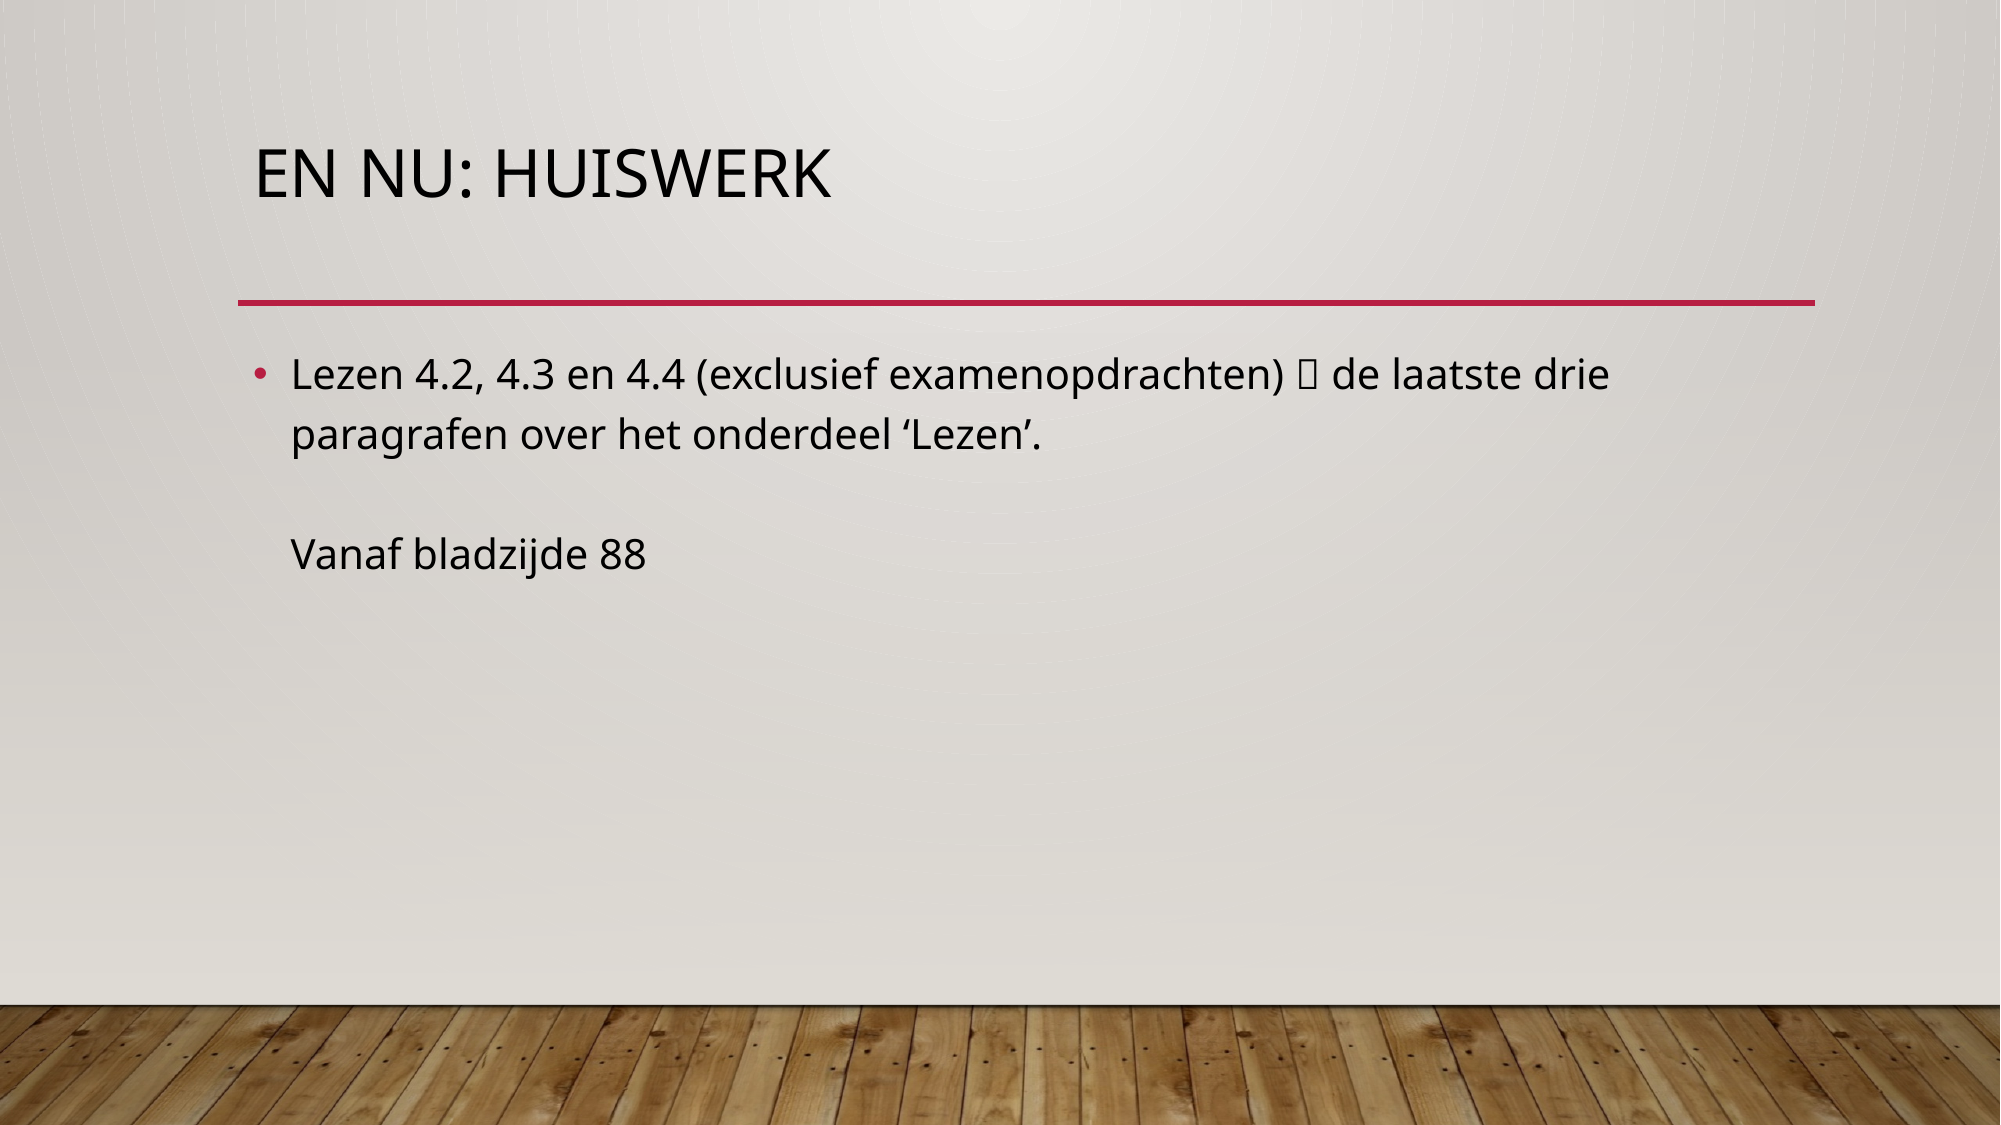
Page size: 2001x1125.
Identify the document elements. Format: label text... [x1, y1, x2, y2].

picture [0, 1005, 2000, 1125]
title En nu: huiswerk [238, 131, 1814, 305]
list Lezen 4.2, 4.3 en 4.4 (exclusief examenopdrachten)  de laatste drie paragrafen over het onderdeel ‘Lezen’. Vanaf bladzijde 88 [238, 330, 1814, 897]
